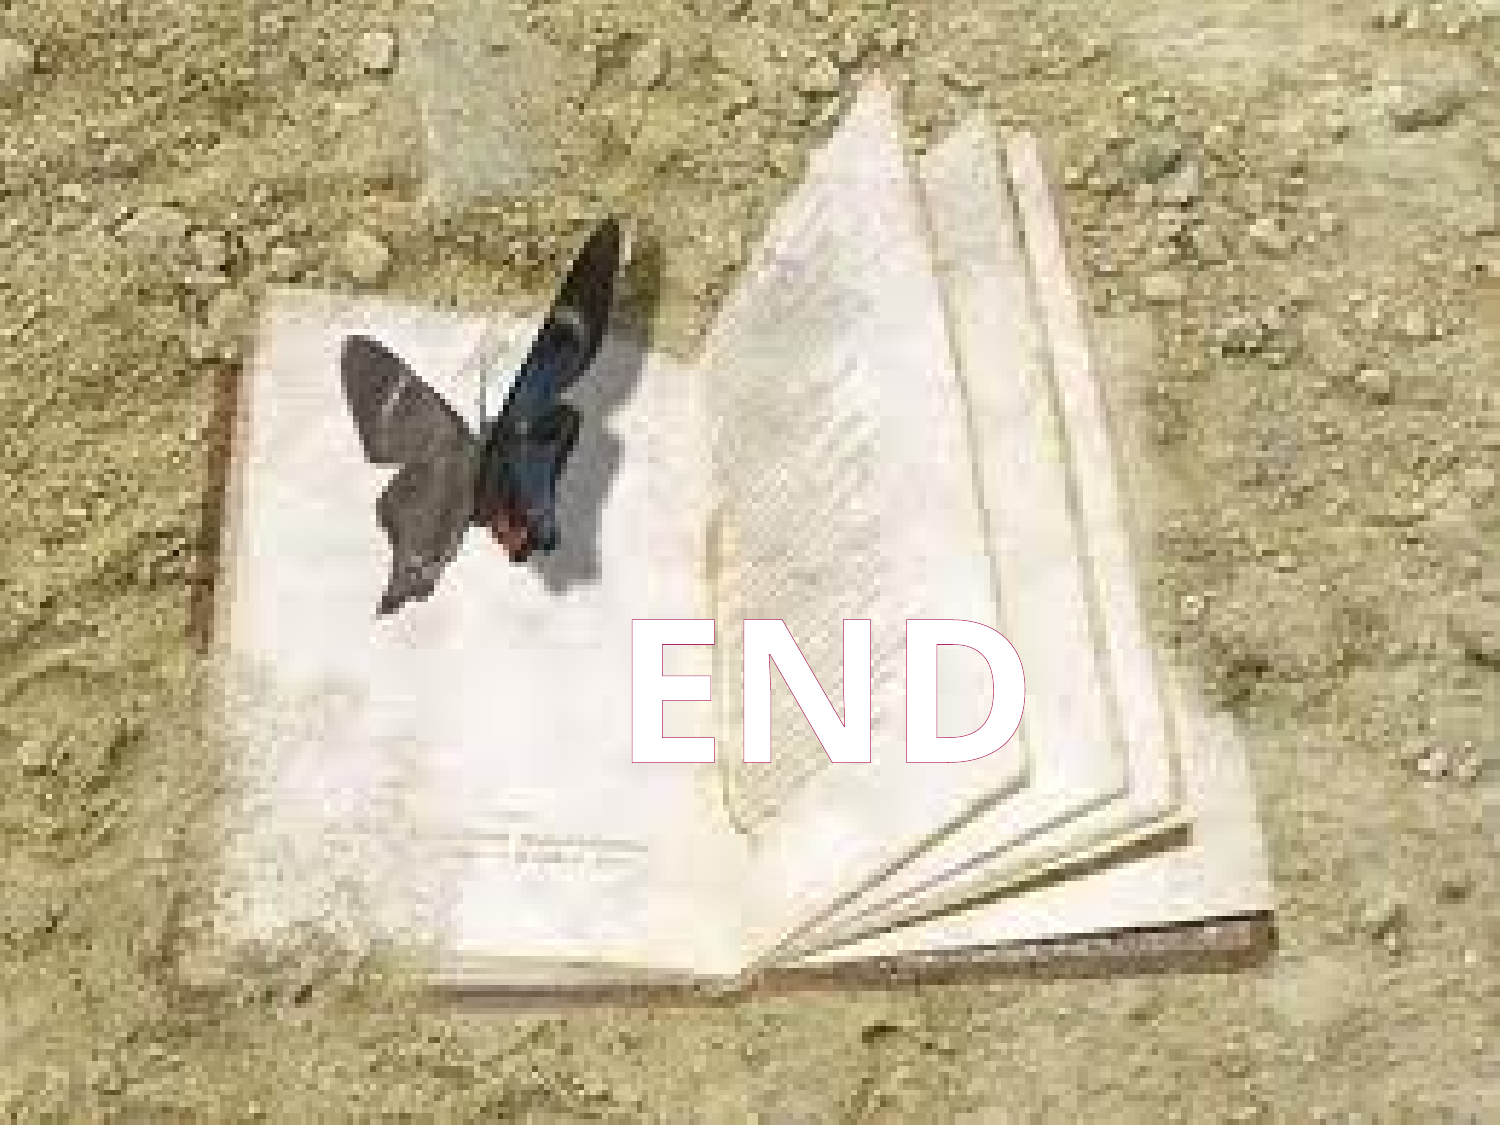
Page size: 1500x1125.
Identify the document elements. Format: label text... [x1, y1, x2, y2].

title END [0, 0, 1500, 1125]
